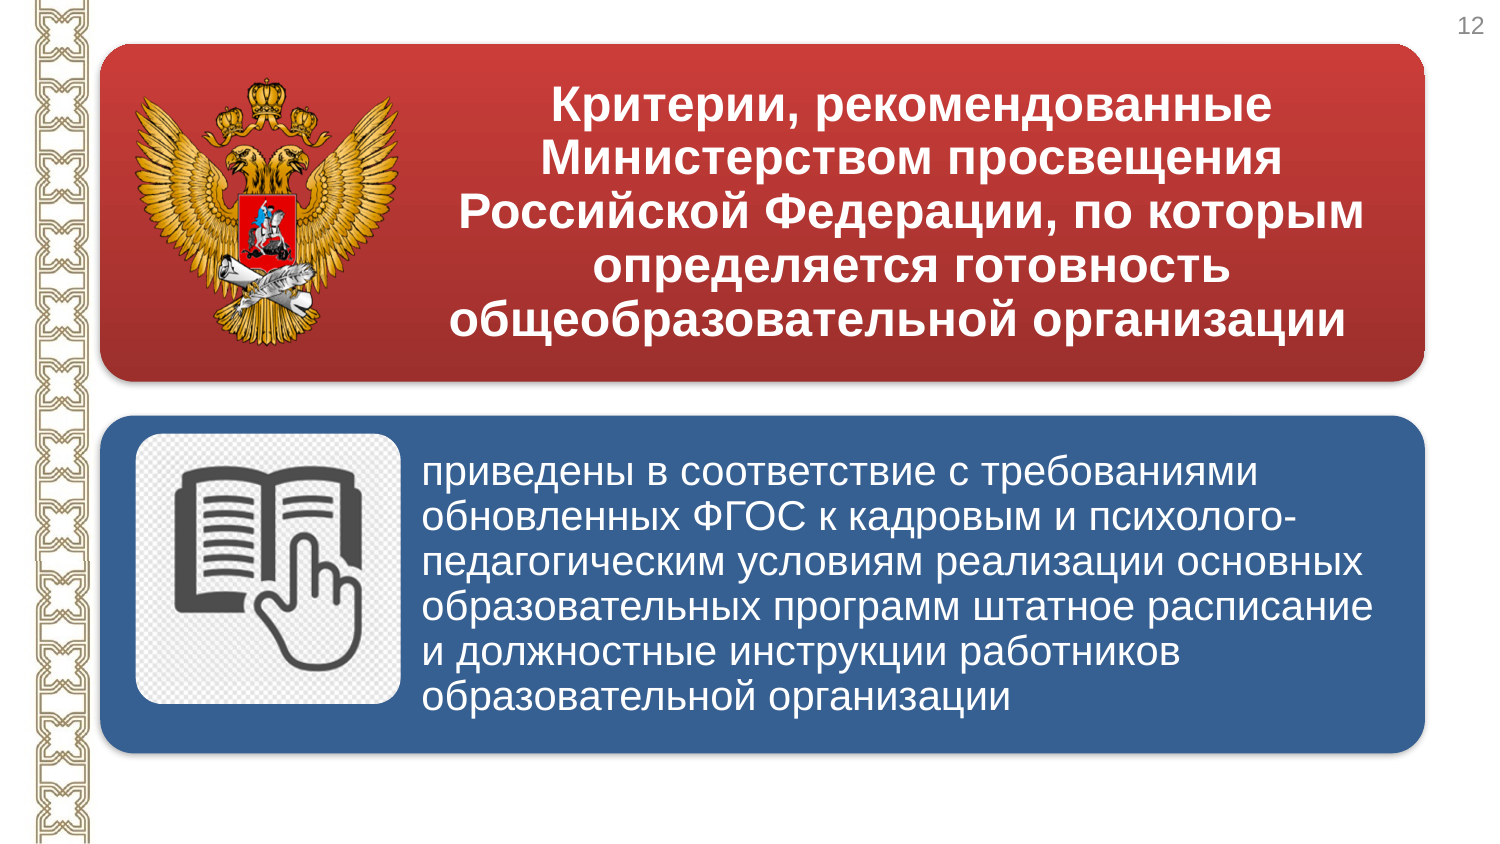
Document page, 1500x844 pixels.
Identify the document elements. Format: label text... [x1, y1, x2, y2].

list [99, 43, 1426, 754]
slide_number 12 [1149, 1, 1500, 47]
picture [0, 0, 1500, 844]
